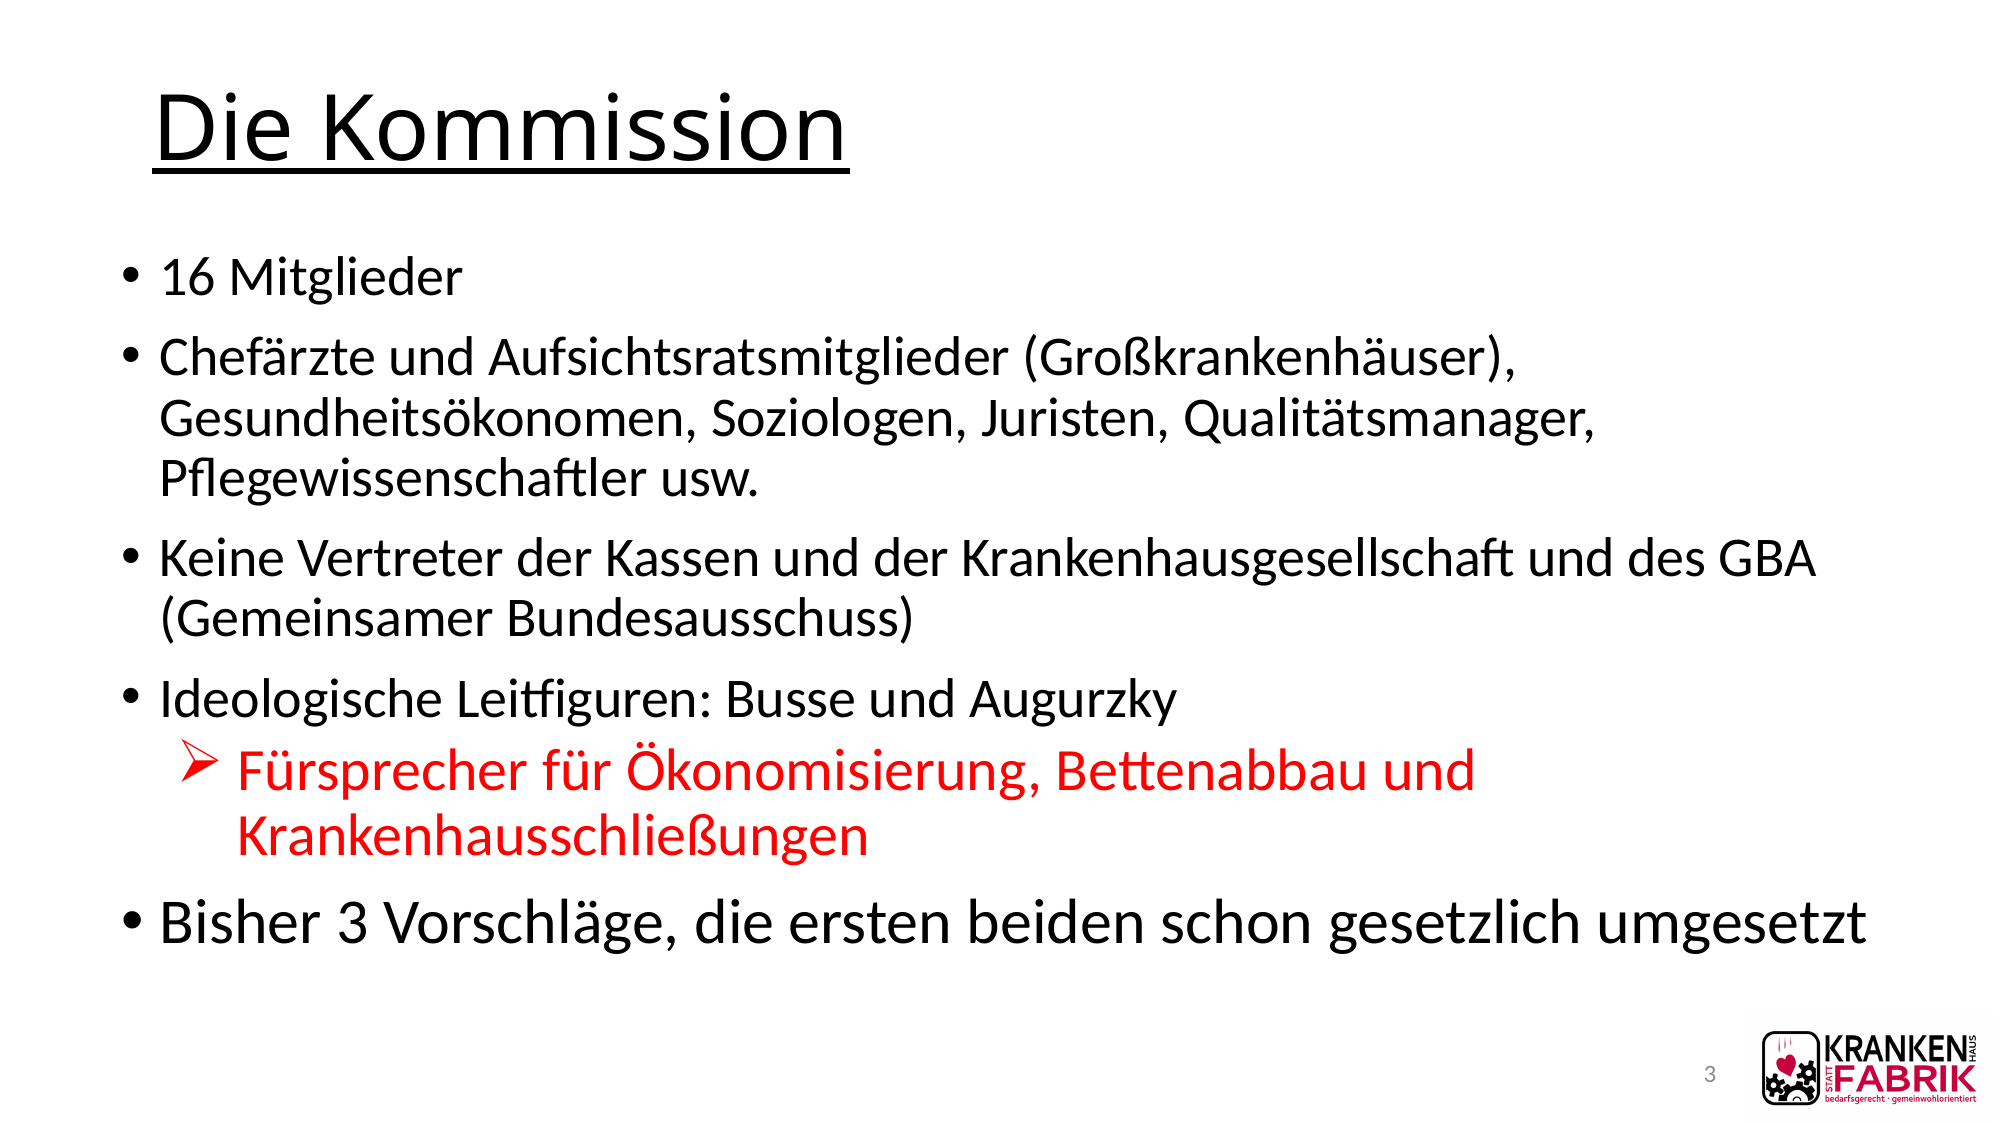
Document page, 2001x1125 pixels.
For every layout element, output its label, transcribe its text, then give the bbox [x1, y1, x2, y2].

slide_number 3 [1281, 1042, 1731, 1103]
title Die Kommission [137, 22, 1863, 239]
picture [1744, 1013, 1994, 1123]
list 16 Mitglieder Chefärzte und Aufsichtsratsmitglieder (Großkrankenhäuser), Gesundheitsökonomen, Soziologen, Juristen, Qualitätsmanager, Pflegewissenschaftler usw. Keine Vertreter der Kassen und der Krankenhausgesellschaft und des GBA (Gemeinsamer Bundesausschuss) Ideologische Leitfiguren: Busse und Augurzky Fürsprecher für Ökonomisierung, Bettenabbau und Krankenhausschließungen Bisher 3 Vorschläge, die ersten beiden schon gesetzlich umgesetzt [106, 239, 1917, 1014]
